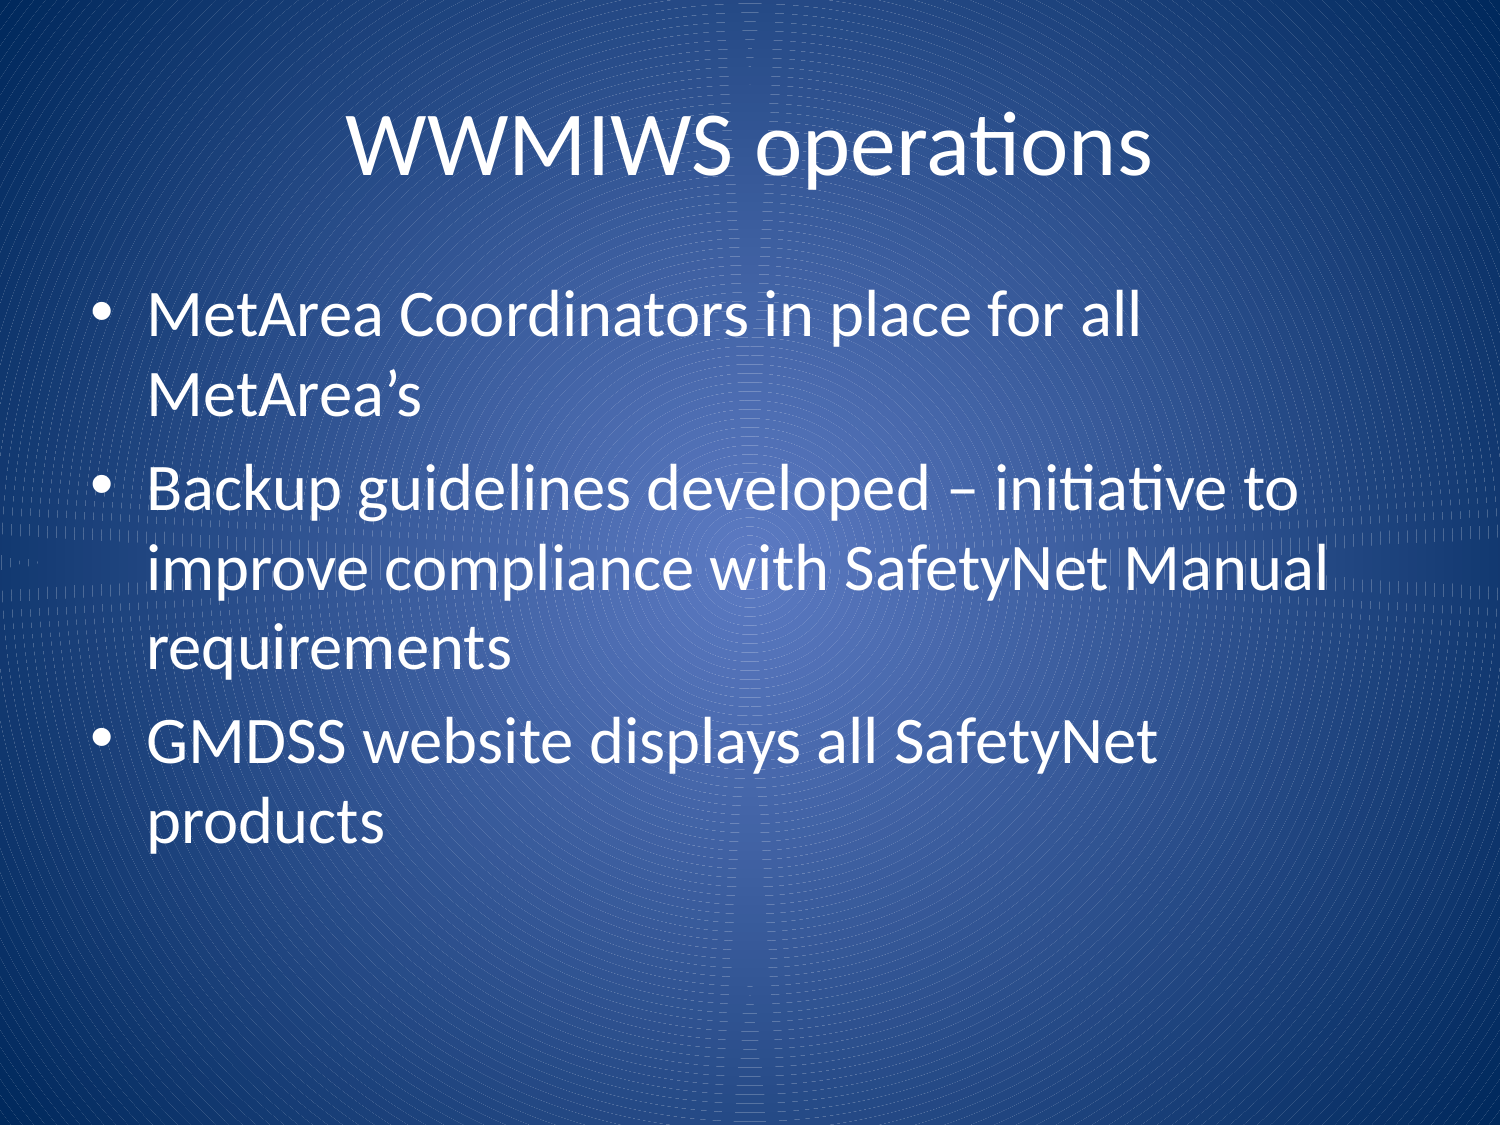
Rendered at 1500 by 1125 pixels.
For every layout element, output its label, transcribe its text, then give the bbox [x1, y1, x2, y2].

title WWMIWS operations [75, 45, 1425, 233]
list MetArea Coordinators in place for all MetArea’s Backup guidelines developed – initiative to improve compliance with SafetyNet Manual requirements GMDSS website displays all SafetyNet products [75, 262, 1425, 1005]
